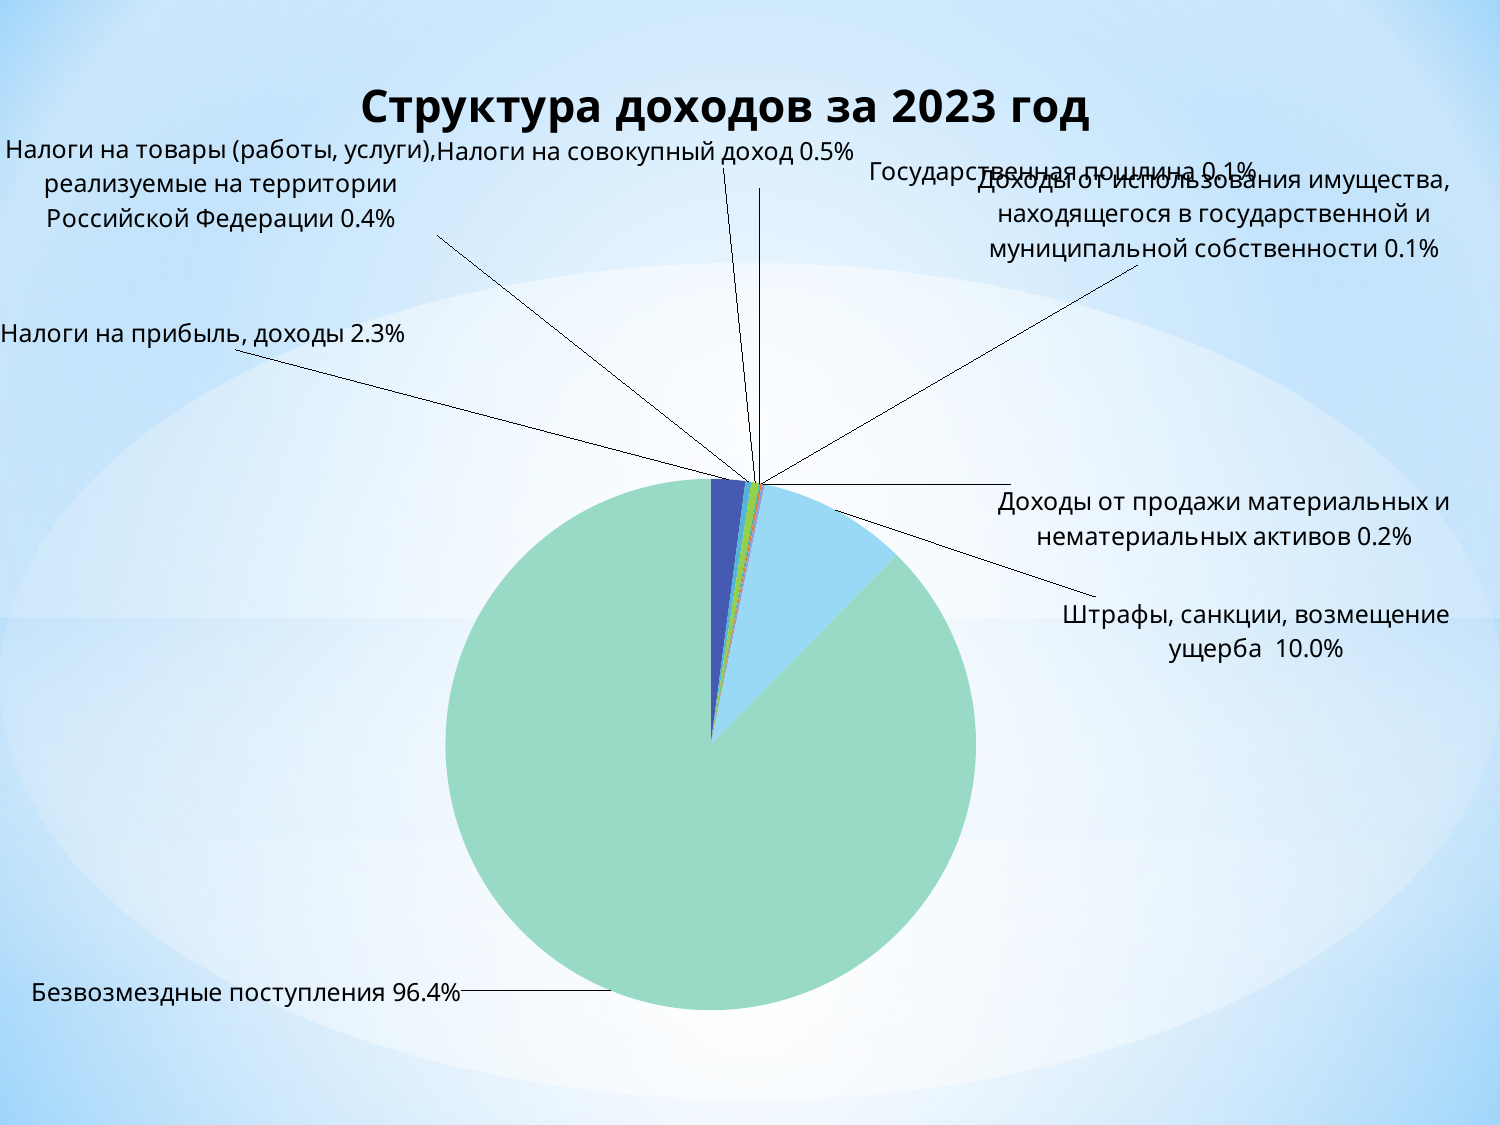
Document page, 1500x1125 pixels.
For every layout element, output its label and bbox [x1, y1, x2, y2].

chart [0, 30, 1454, 1125]
